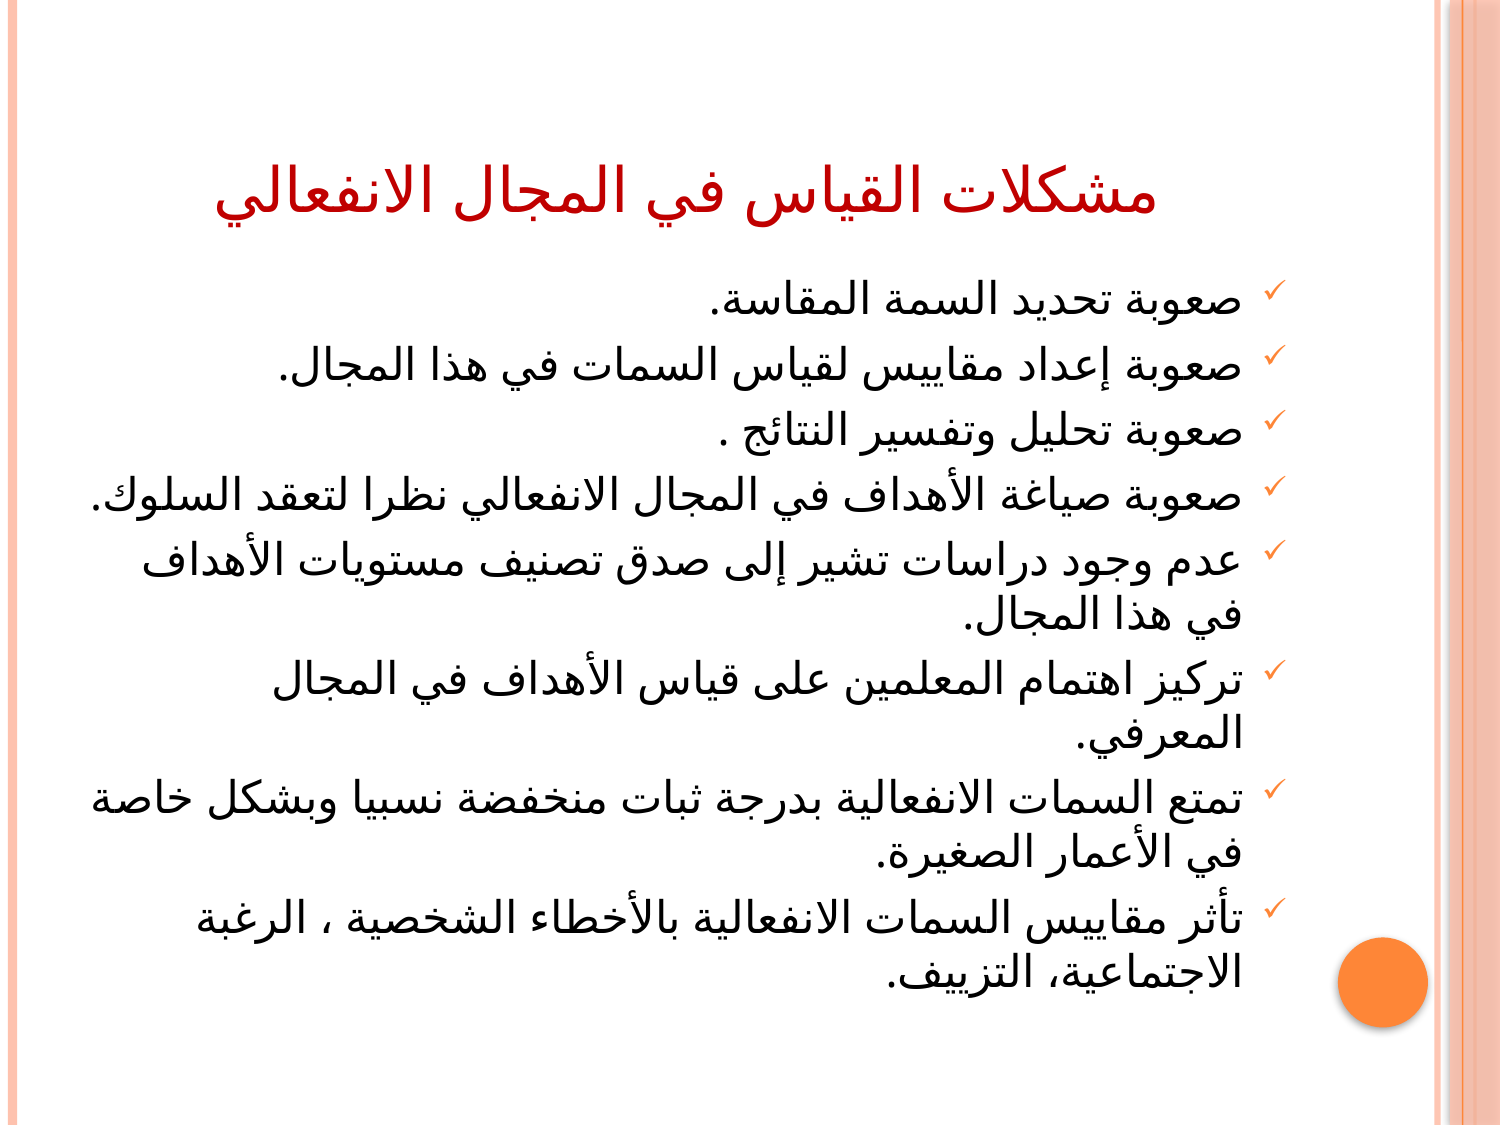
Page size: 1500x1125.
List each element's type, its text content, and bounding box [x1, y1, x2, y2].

list صعوبة تحديد السمة المقاسة. صعوبة إعداد مقاييس لقياس السمات في هذا المجال. صعوبة تحليل وتفسير النتائج . صعوبة صياغة الأهداف في المجال الانفعالي نظرا لتعقد السلوك. عدم وجود دراسات تشير إلى صدق تصنيف مستويات الأهداف في هذا المجال. تركيز اهتمام المعلمين على قياس الأهداف في المجال المعرفي. تمتع السمات الانفعالية بدرجة ثبات منخفضة نسبيا وبشكل خاصة في الأعمار الصغيرة. تأثر مقاييس السمات الانفعالية بالأخطاء الشخصية ، الرغبة الاجتماعية، التزييف. [75, 262, 1300, 1062]
title مشكلات القياس في المجال الانفعالي [75, 45, 1300, 233]
